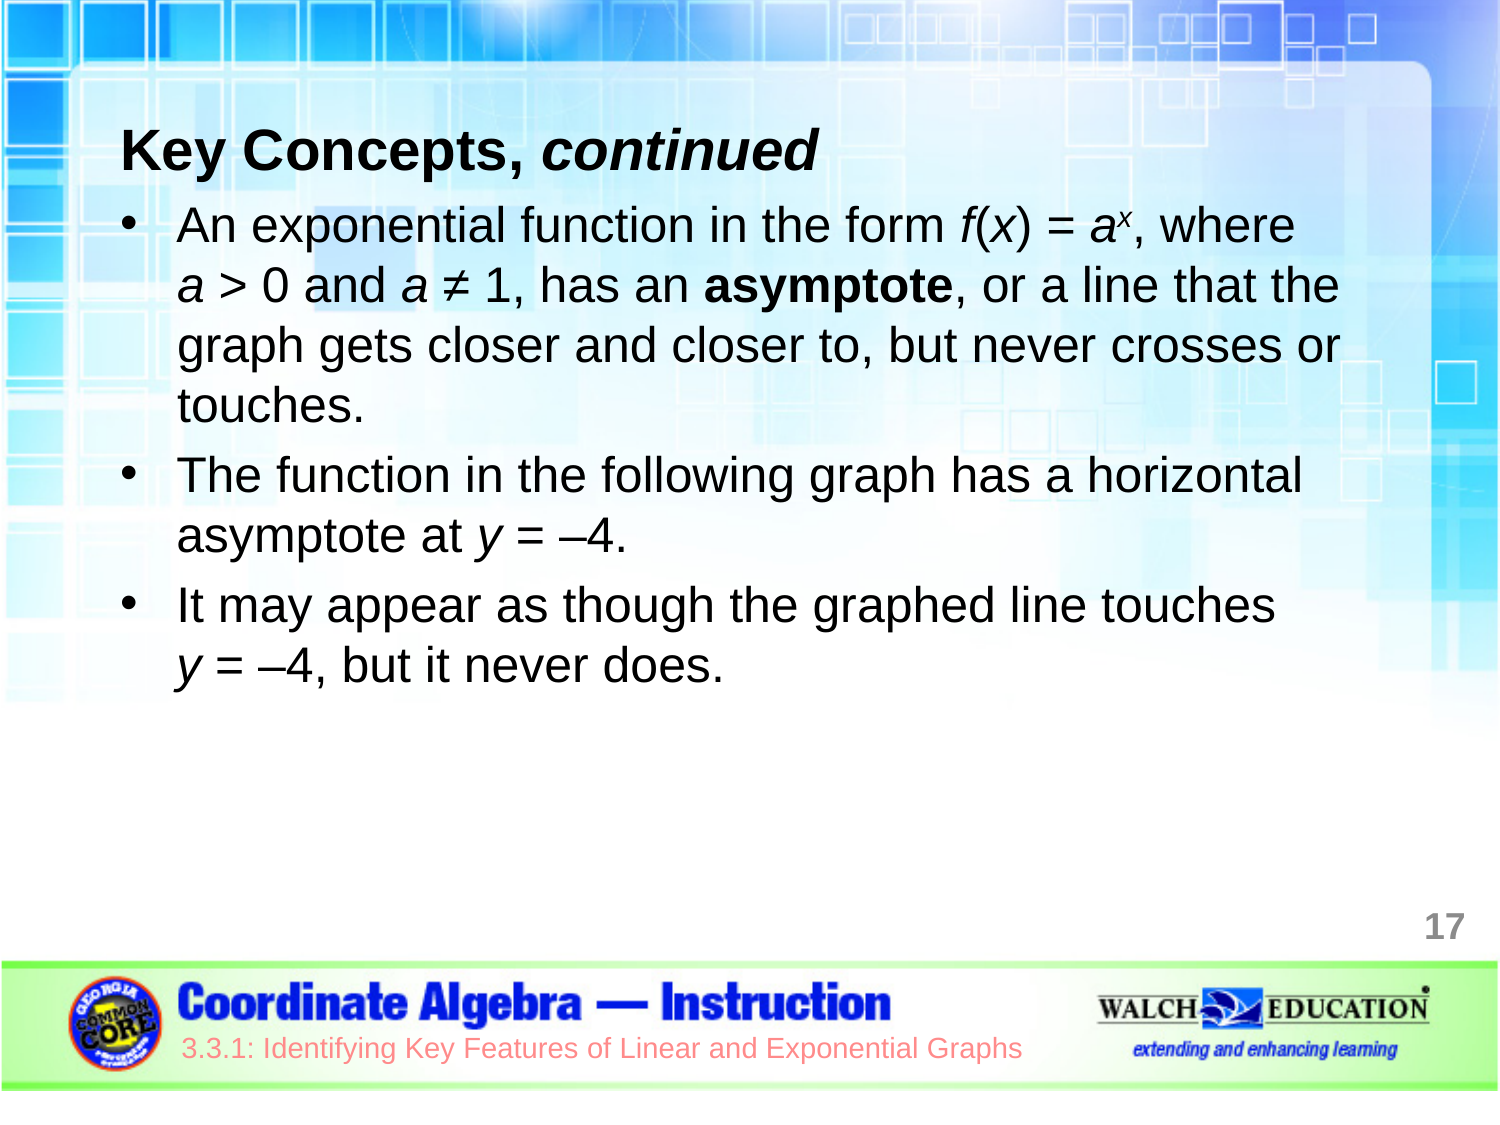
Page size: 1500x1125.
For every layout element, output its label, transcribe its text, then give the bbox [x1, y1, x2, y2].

footer 3.3.1: Identifying Key Features of Linear and Exponential Graphs [166, 1024, 1080, 1069]
subtitle Key Concepts, continued An exponential function in the form f(x) = ax, where a > 0 and a ≠ 1, has an asymptote, or a line that the graph gets closer and closer to, but never crosses or touches. The function in the following graph has a horizontal asymptote at y = –4. It may appear as though the graphed line touches y = –4, but it never does. [105, 105, 1394, 925]
picture [1, 0, 1500, 1091]
slide_number 17 [1361, 901, 1481, 949]
